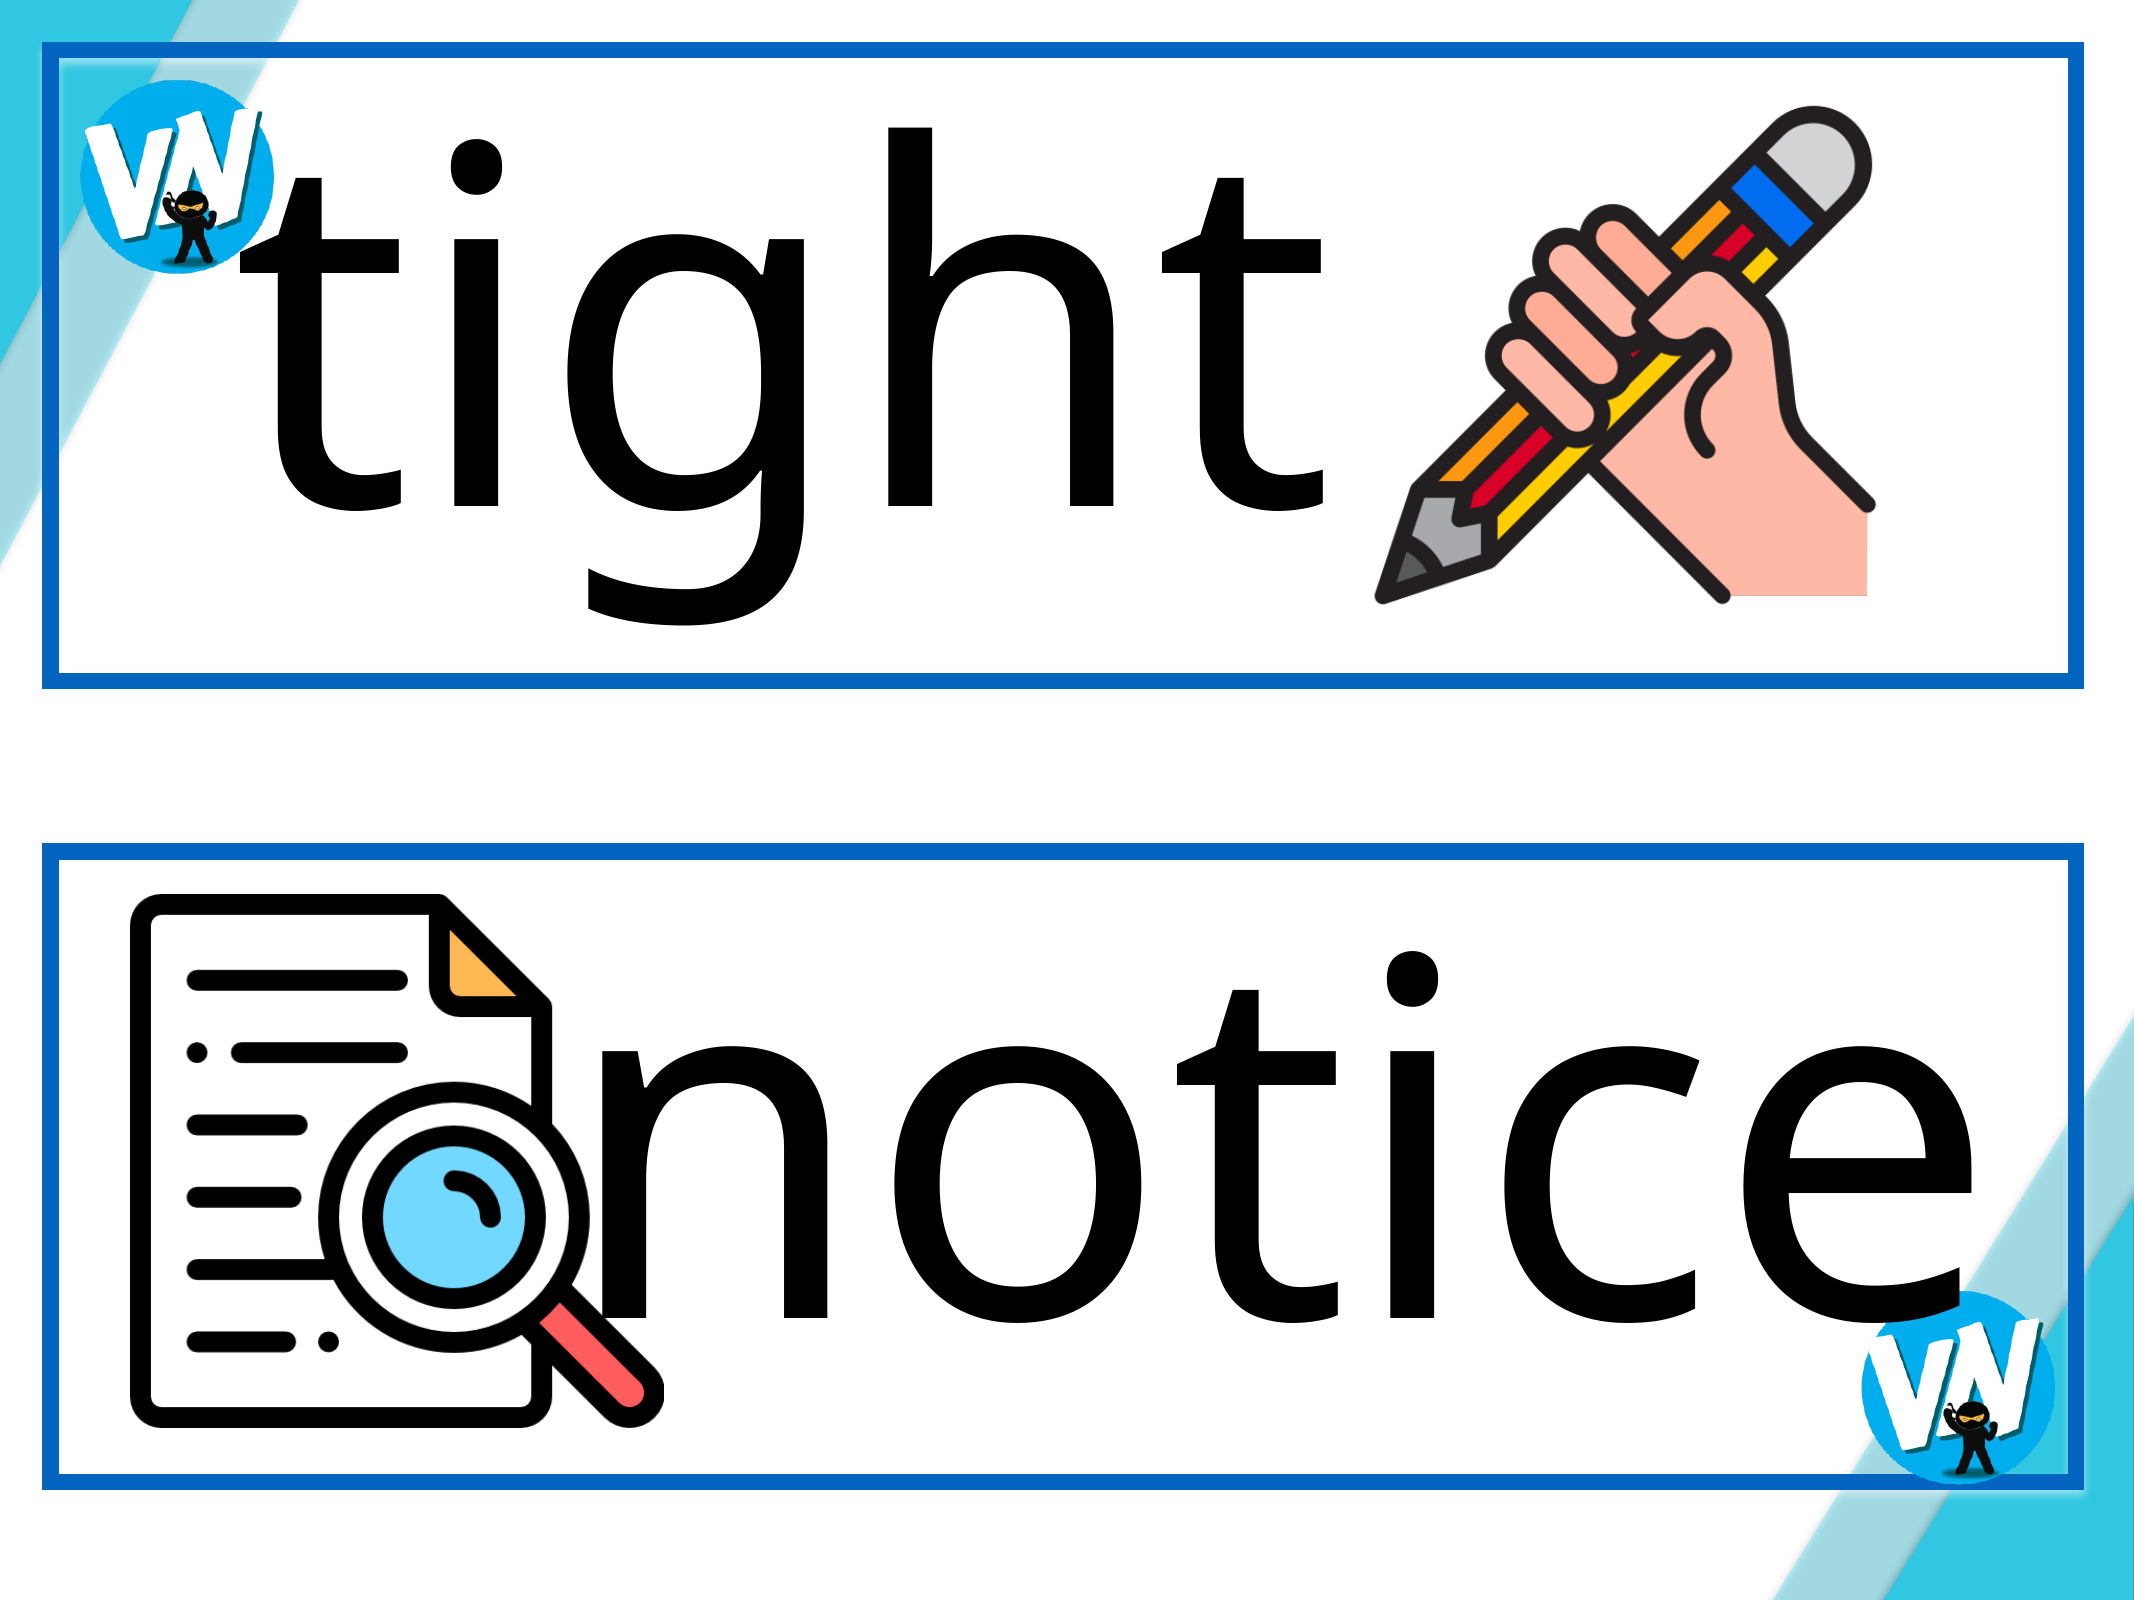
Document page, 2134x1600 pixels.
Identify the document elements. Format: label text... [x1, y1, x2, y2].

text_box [1963, 235, 2134, 1600]
text_box [90, 50, 2076, 681]
text_box tight [223, 0, 1343, 615]
picture [129, 893, 664, 1428]
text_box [0, 0, 81, 1497]
picture [1837, 1288, 2080, 1488]
picture [1357, 86, 1892, 621]
text_box notice [424, 812, 1956, 1427]
text_box [90, 851, 1833, 1483]
picture [57, 77, 299, 278]
